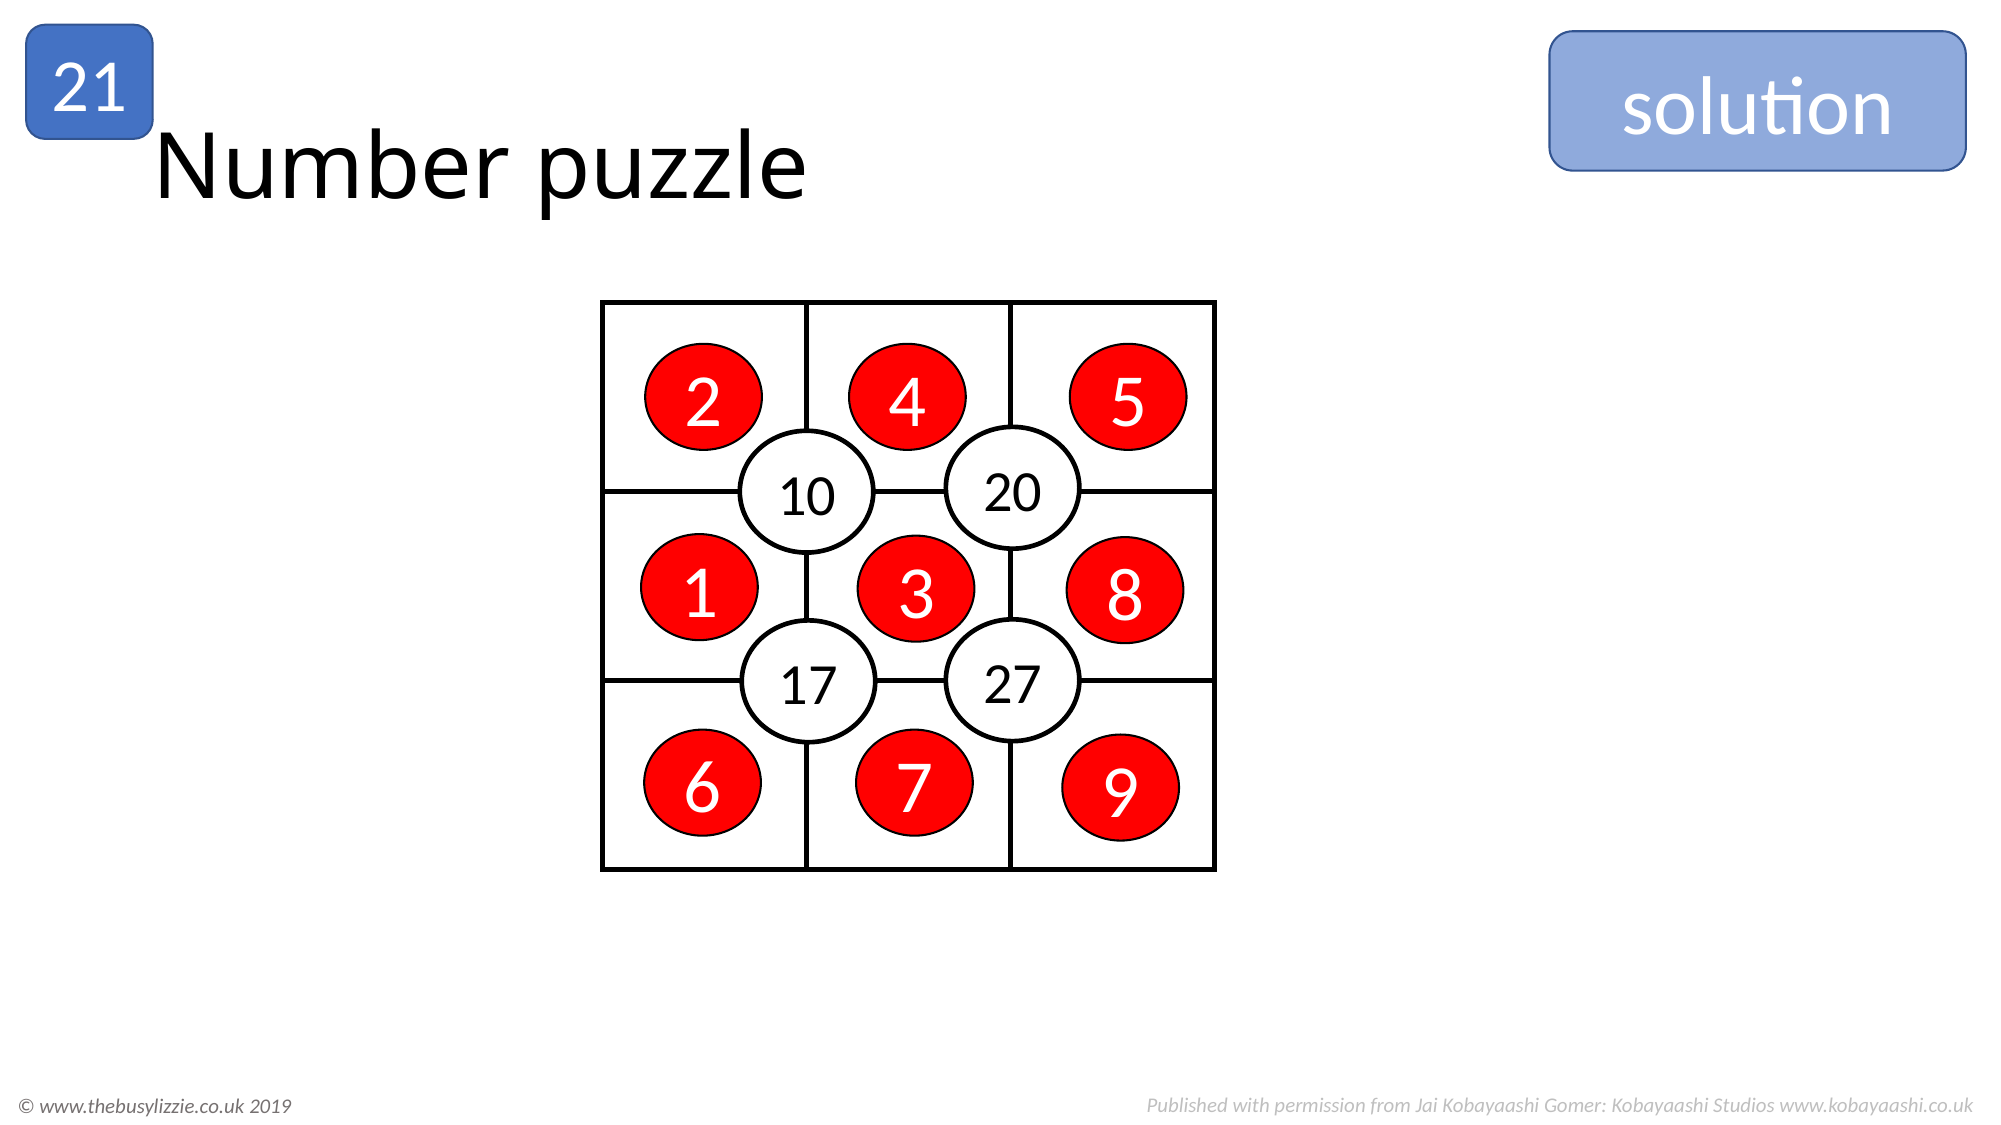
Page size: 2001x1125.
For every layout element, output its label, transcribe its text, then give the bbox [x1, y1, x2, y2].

title Number puzzle [137, 59, 1863, 278]
text_box © www.thebusylizzie.co.uk 2019 [2, 1085, 311, 1125]
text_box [602, 302, 1215, 870]
text_box 21 [25, 23, 154, 140]
text_box Published with permission from Jai Kobayaashi Gomer: Kobayaashi Studios www.kobayaashi.co.uk [1131, 1084, 2000, 1125]
text_box solution [1548, 30, 1967, 172]
